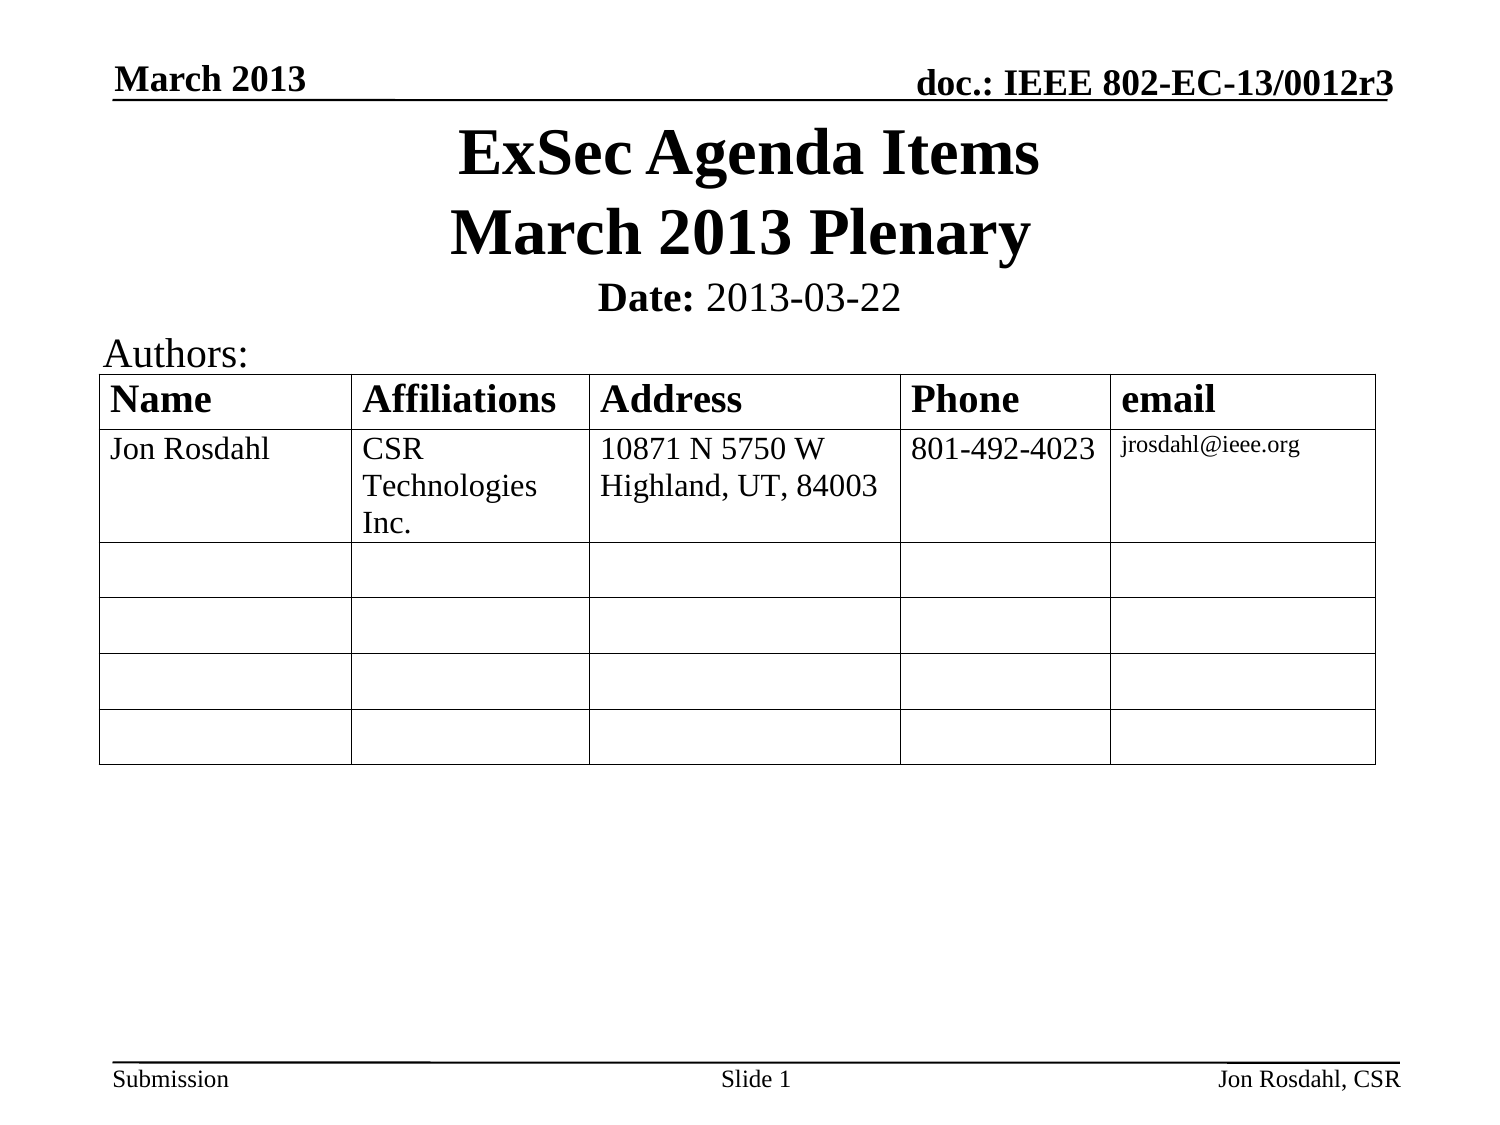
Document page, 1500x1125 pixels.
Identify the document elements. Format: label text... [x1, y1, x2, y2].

text_box Authors: [87, 318, 325, 372]
list Date: 2013-03-22 [112, 262, 1388, 328]
footer Jon Rosdahl, CSR [902, 1061, 1402, 1093]
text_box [83, 373, 1406, 814]
slide_number Slide 1 [712, 1061, 800, 1123]
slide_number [114, 54, 493, 100]
title ExSec Agenda Items March 2013 Plenary [112, 112, 1388, 262]
